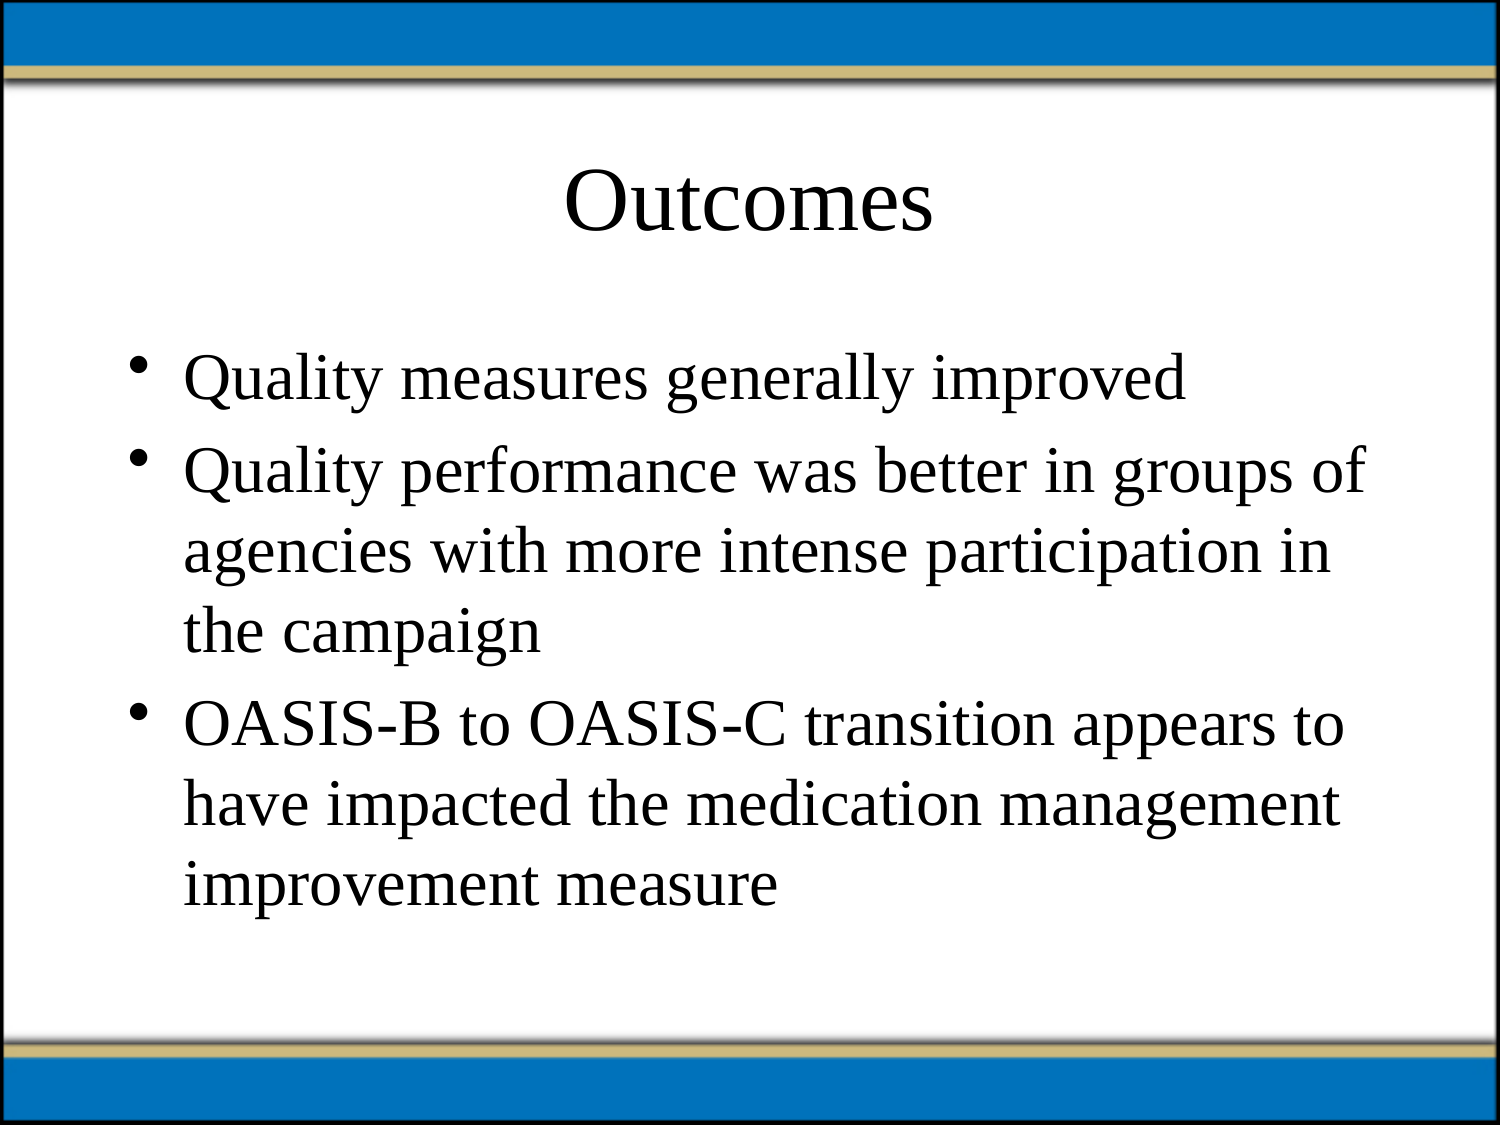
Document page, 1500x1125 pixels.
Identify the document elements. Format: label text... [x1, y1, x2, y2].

title Outcomes [112, 99, 1388, 288]
list Quality measures generally improved Quality performance was better in groups of agencies with more intense participation in the campaign OASIS-B to OASIS-C transition appears to have impacted the medication management improvement measure [112, 324, 1388, 1000]
picture [0, 0, 1500, 1125]
